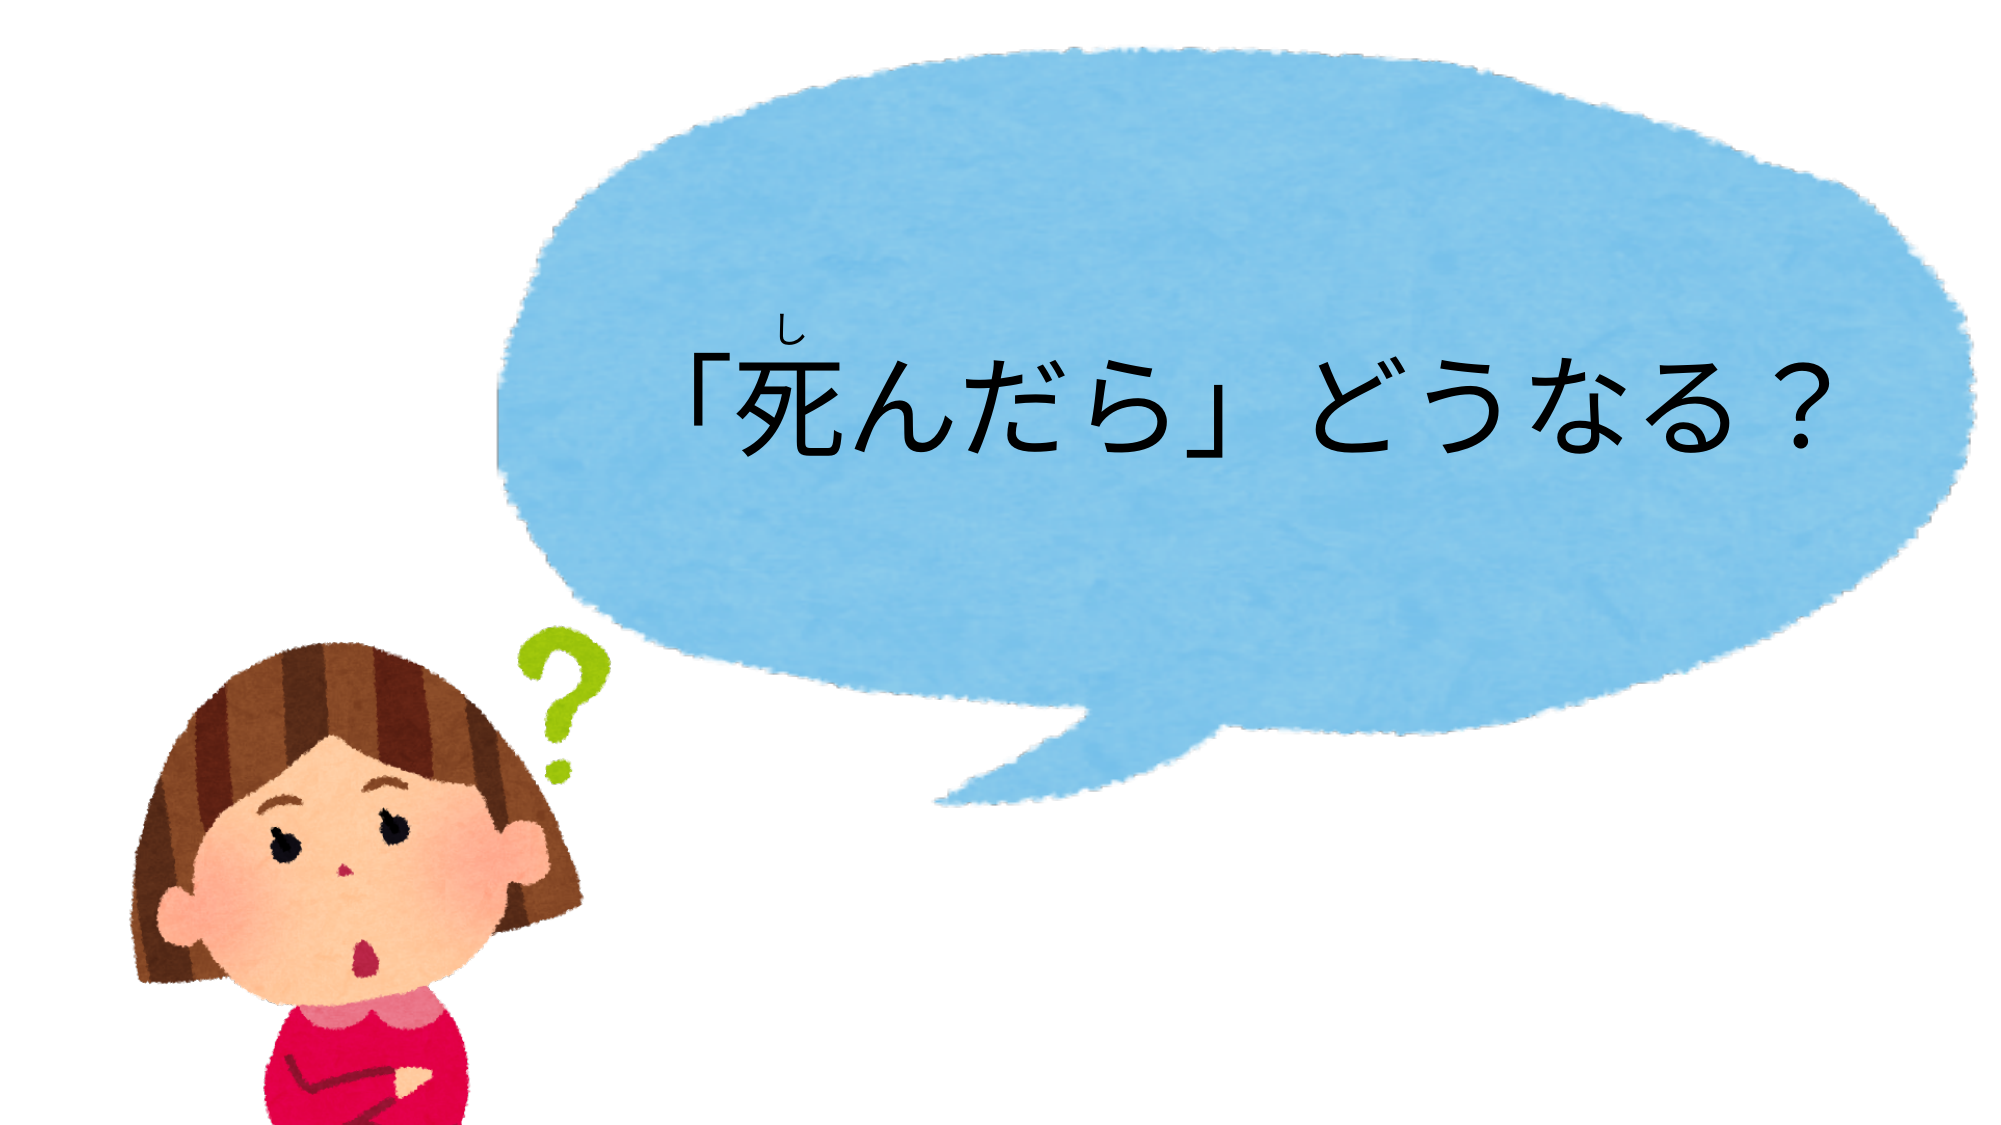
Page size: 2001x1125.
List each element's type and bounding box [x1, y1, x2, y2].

picture [91, 9, 2000, 1125]
text_box [507, 298, 1972, 481]
